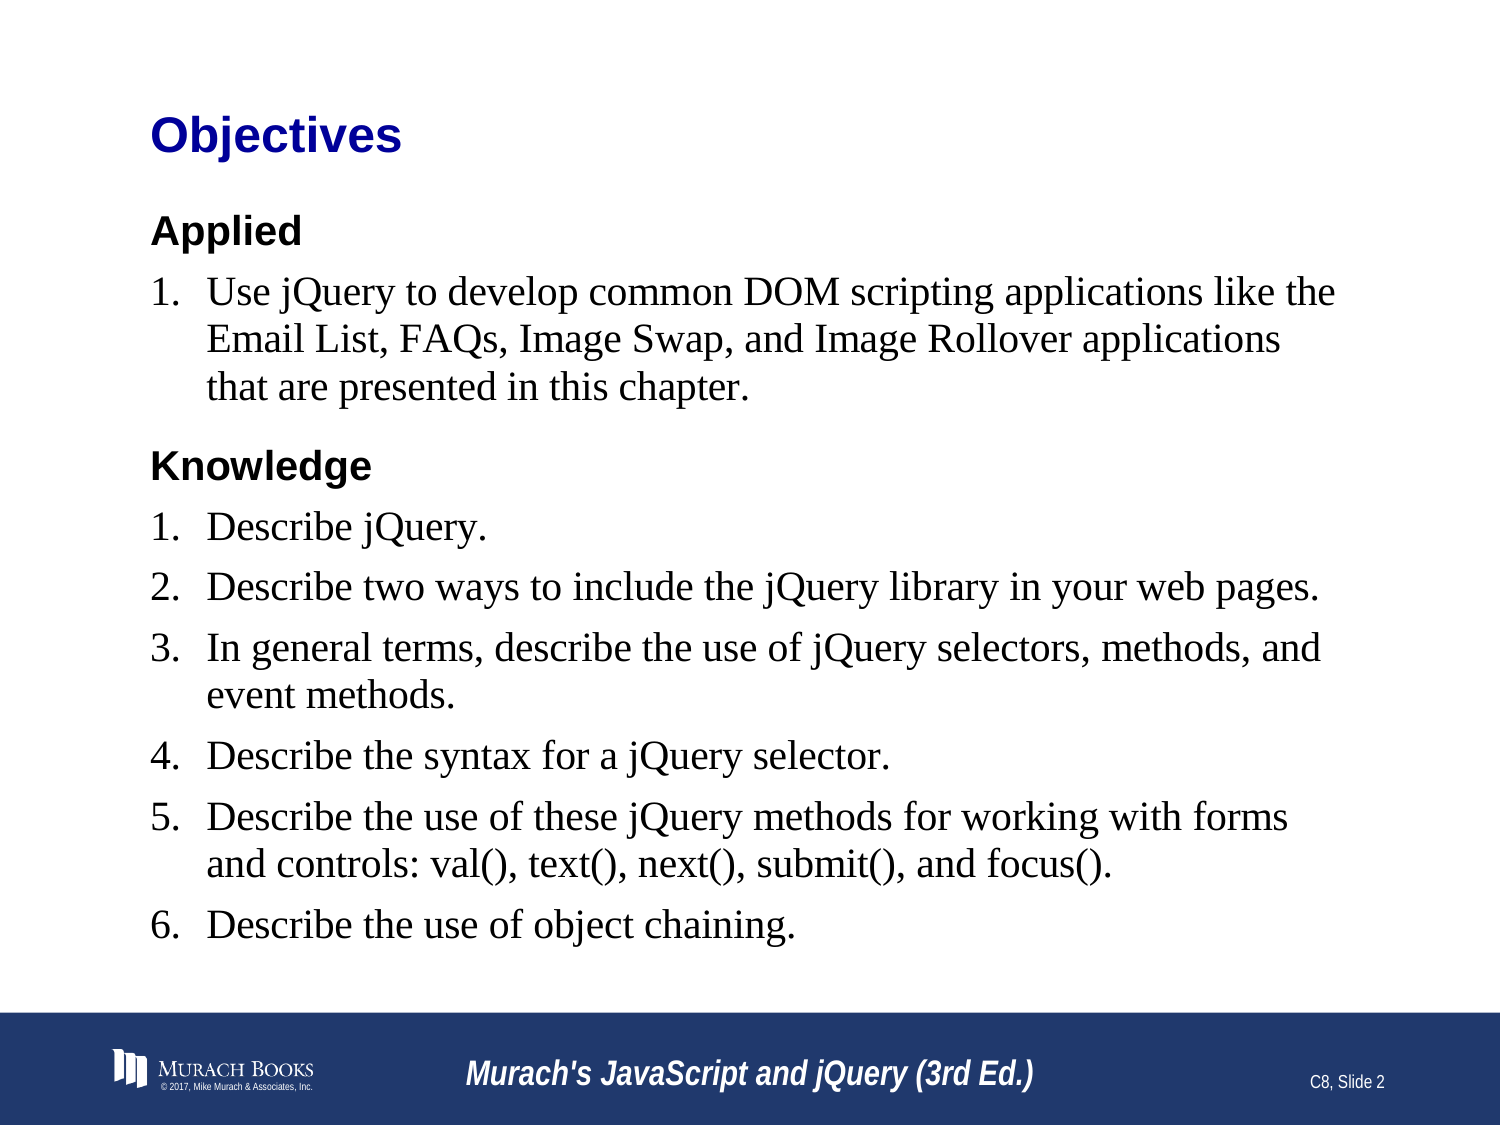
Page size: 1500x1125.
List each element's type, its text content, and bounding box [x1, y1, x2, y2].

title Objectives [150, 102, 1350, 164]
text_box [149, 174, 1350, 961]
footer © 2017, Mike Murach & Associates, Inc. [12, 1025, 463, 1100]
slide_number Murach's JavaScript and jQuery (3rd Ed.) [463, 1025, 1050, 1100]
slide_number C8, Slide 2 [1087, 1025, 1400, 1100]
